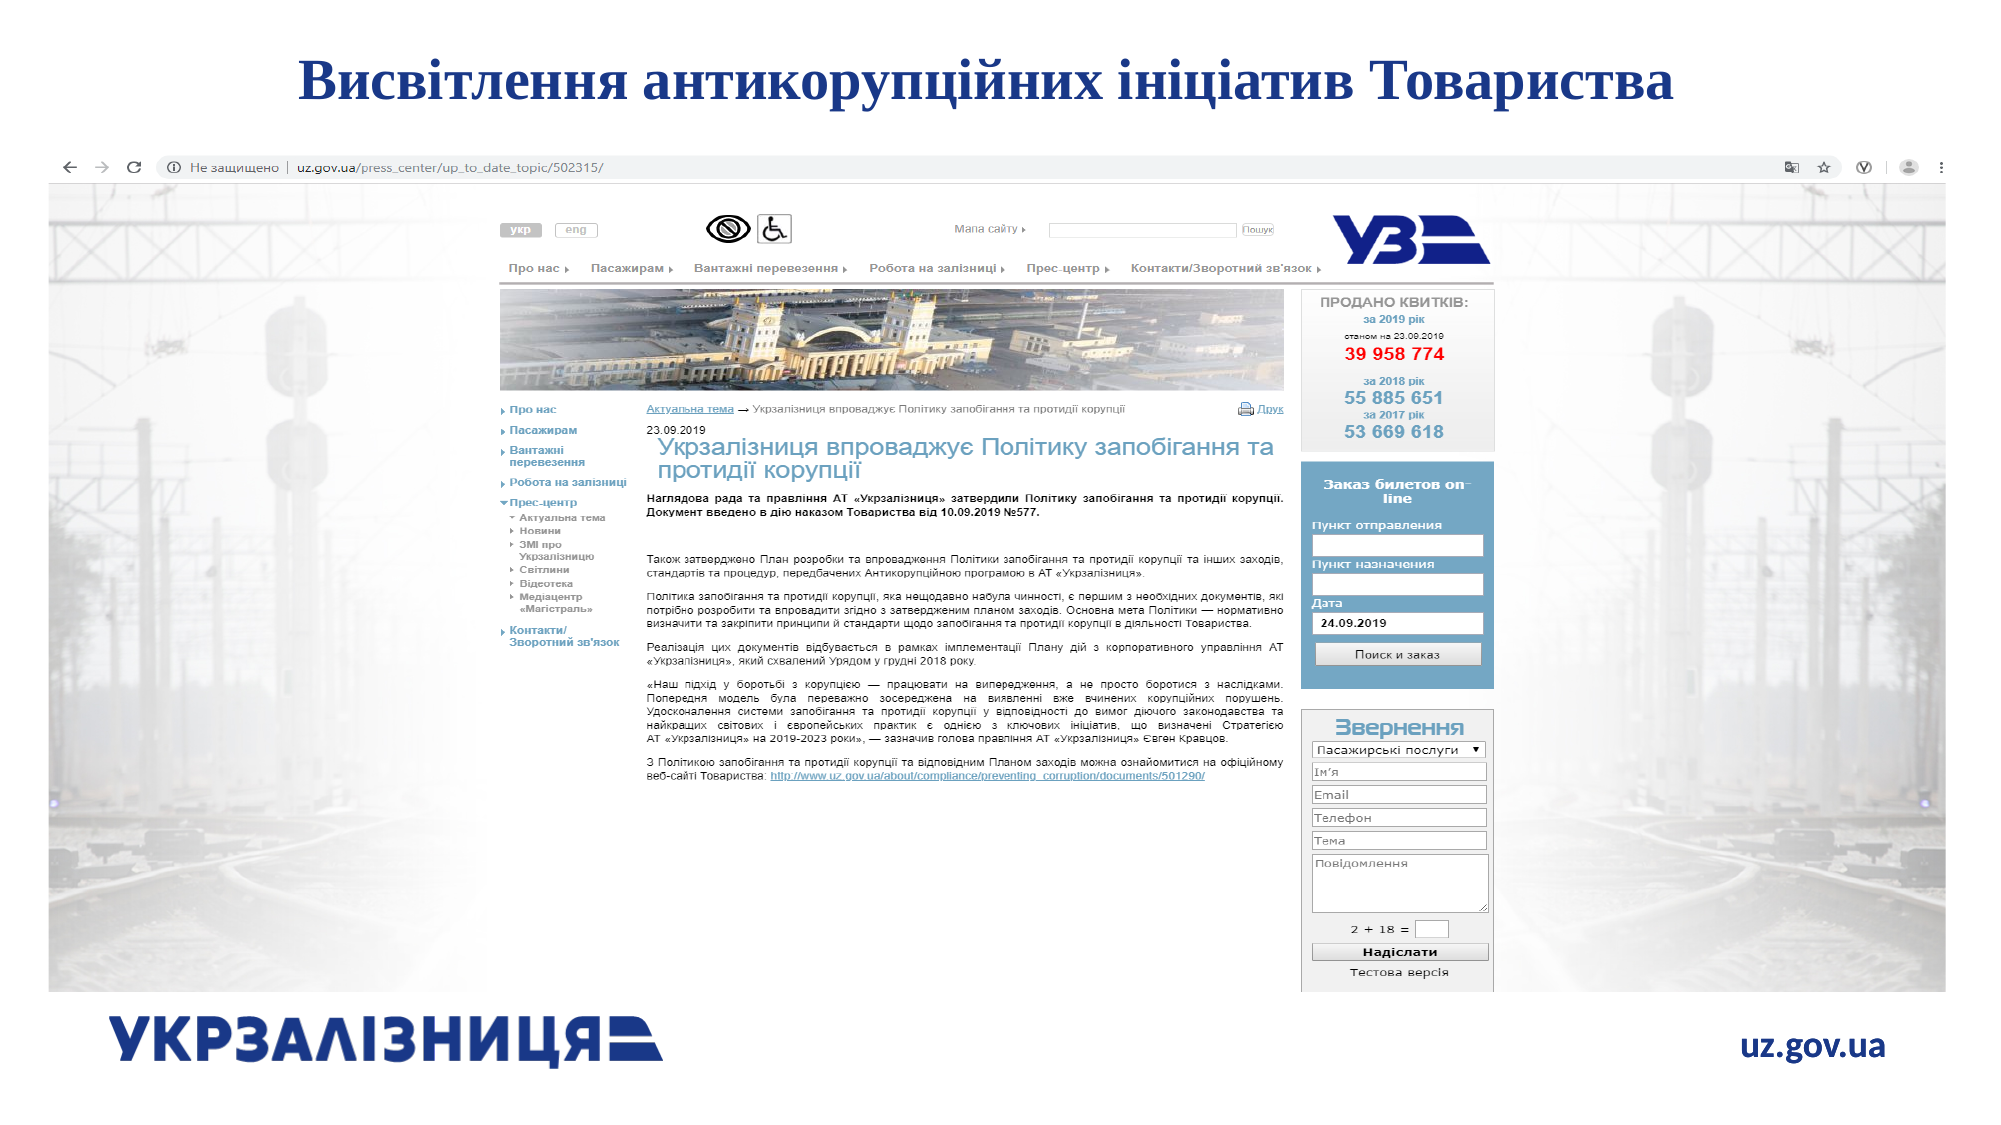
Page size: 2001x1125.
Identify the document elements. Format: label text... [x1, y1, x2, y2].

title Висвітлення антикорупційних ініціатив Товариства [98, 10, 1875, 150]
picture [48, 152, 1946, 992]
picture [108, 1015, 663, 1071]
